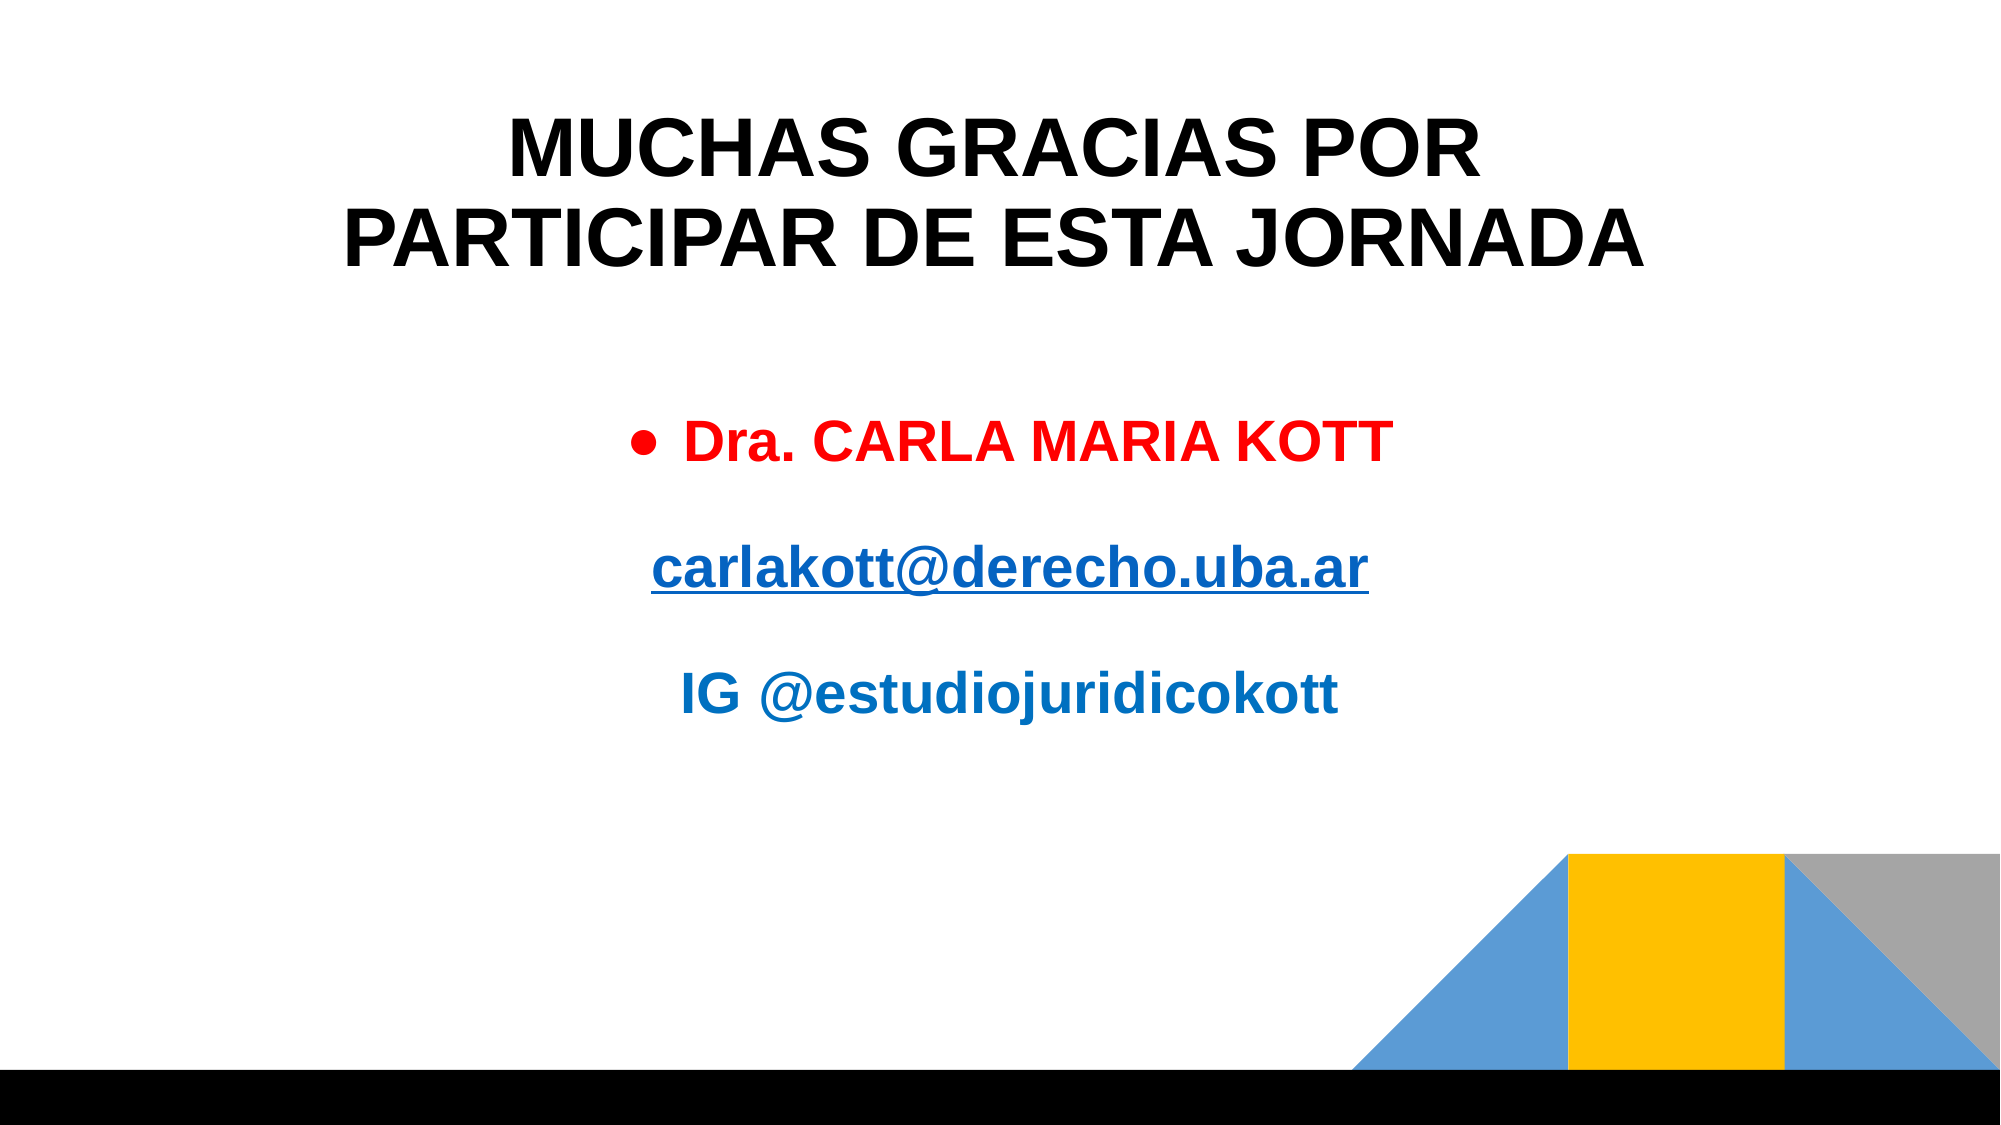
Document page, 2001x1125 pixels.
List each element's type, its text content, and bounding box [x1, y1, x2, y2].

list Dra. CARLA MARIA KOTT carlakott@derecho.uba.ar IG @estudiojuridicokott [303, 326, 1699, 1000]
title MUCHAS GRACIAS POR PARTICIPAR DE ESTA JORNADA [291, 89, 1699, 315]
